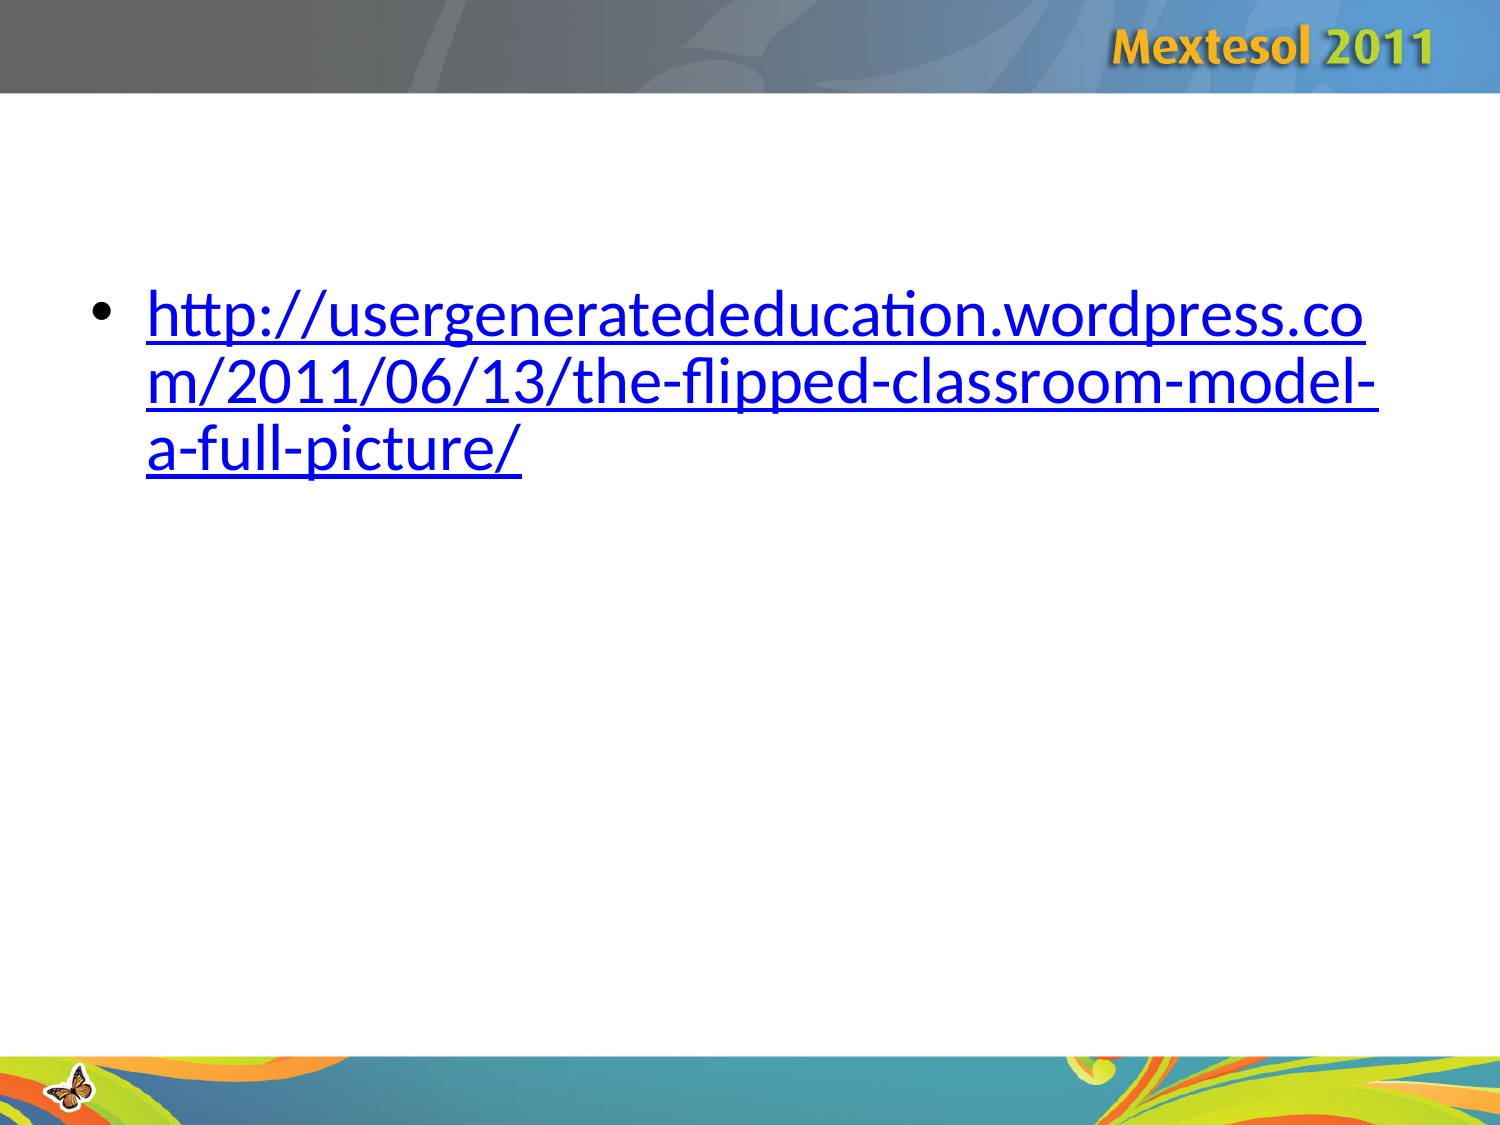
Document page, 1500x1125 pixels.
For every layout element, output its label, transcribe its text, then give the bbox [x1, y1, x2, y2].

list http://usergeneratededucation.wordpress.com/2011/06/13/the-flipped-classroom-model-a-full-picture/ [75, 262, 1425, 1005]
picture [0, 0, 1500, 1125]
